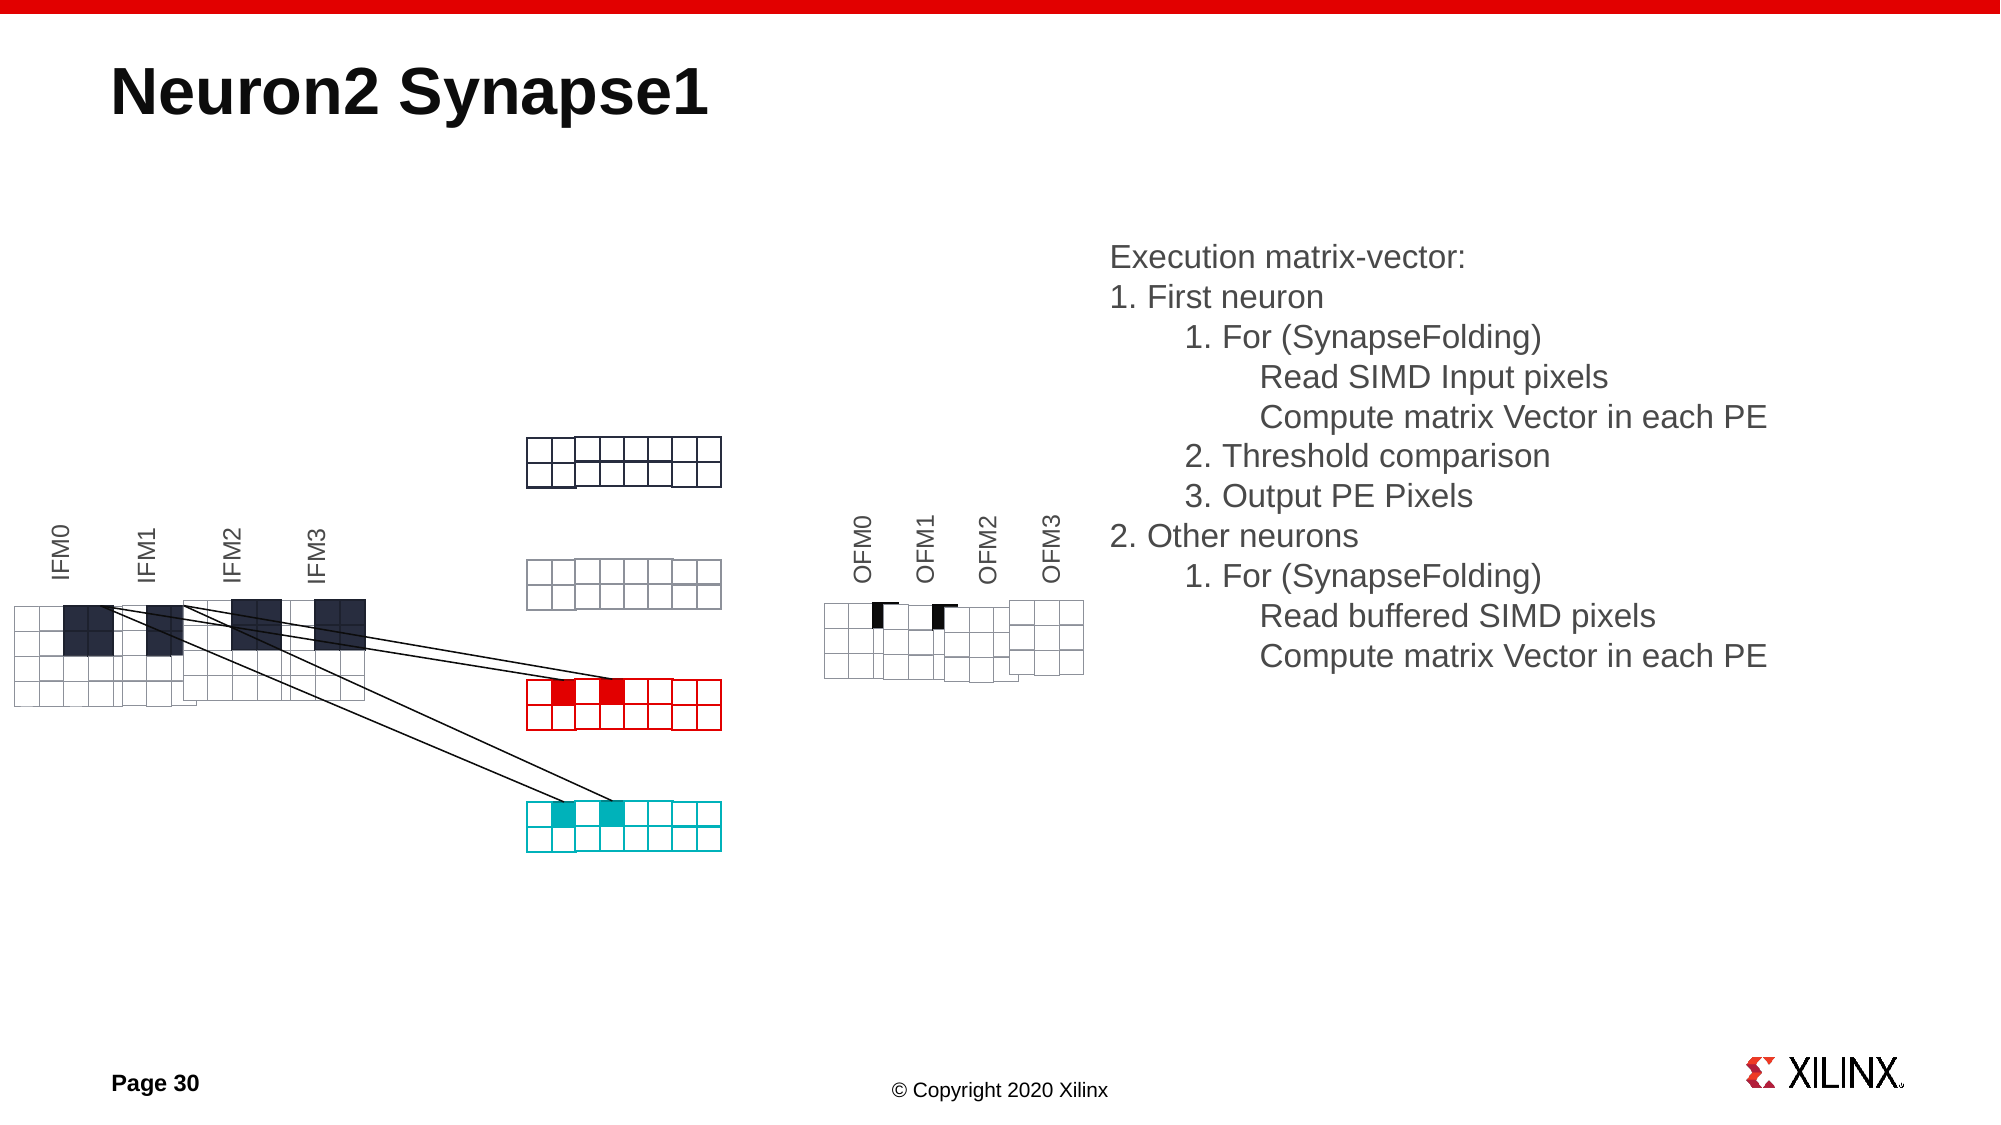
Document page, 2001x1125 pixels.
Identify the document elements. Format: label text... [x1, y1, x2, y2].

text_box OFM0 [838, 500, 884, 585]
text_box OFM1 [901, 499, 947, 585]
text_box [575, 800, 623, 851]
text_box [1009, 599, 1084, 675]
slide_number Page 30 [96, 1043, 257, 1104]
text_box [527, 801, 577, 852]
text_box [527, 559, 575, 605]
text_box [100, 605, 565, 802]
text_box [823, 603, 898, 679]
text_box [575, 558, 623, 609]
text_box OFM2 [964, 500, 1009, 586]
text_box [672, 801, 722, 852]
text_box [672, 559, 722, 610]
text_box IFM1 [122, 512, 168, 585]
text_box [623, 436, 674, 487]
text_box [183, 605, 613, 801]
text_box IFM0 [36, 509, 82, 582]
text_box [182, 600, 282, 605]
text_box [623, 800, 674, 851]
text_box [575, 436, 623, 487]
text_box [527, 437, 577, 488]
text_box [672, 437, 722, 488]
text_box OFM3 [1027, 499, 1073, 585]
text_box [623, 558, 674, 609]
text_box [623, 679, 672, 730]
text_box Execution matrix-vector: First neuron For (SynapseFolding) Read SIMD Input pixels Compute matrix Vector in each PE Threshold comparison Output PE Pixels Other neurons For (SynapseFolding) Read buffered SIMD pixels Compute matrix Vector in each PE [1109, 227, 1789, 802]
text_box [14, 605, 100, 706]
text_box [613, 679, 623, 730]
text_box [944, 606, 1019, 682]
text_box IFM3 [292, 512, 338, 585]
title Neuron2 Synapse1 [95, 50, 1905, 210]
text_box IFM2 [208, 512, 254, 585]
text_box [883, 604, 958, 680]
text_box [266, 599, 365, 605]
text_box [672, 679, 722, 730]
picture [1745, 1056, 1905, 1089]
